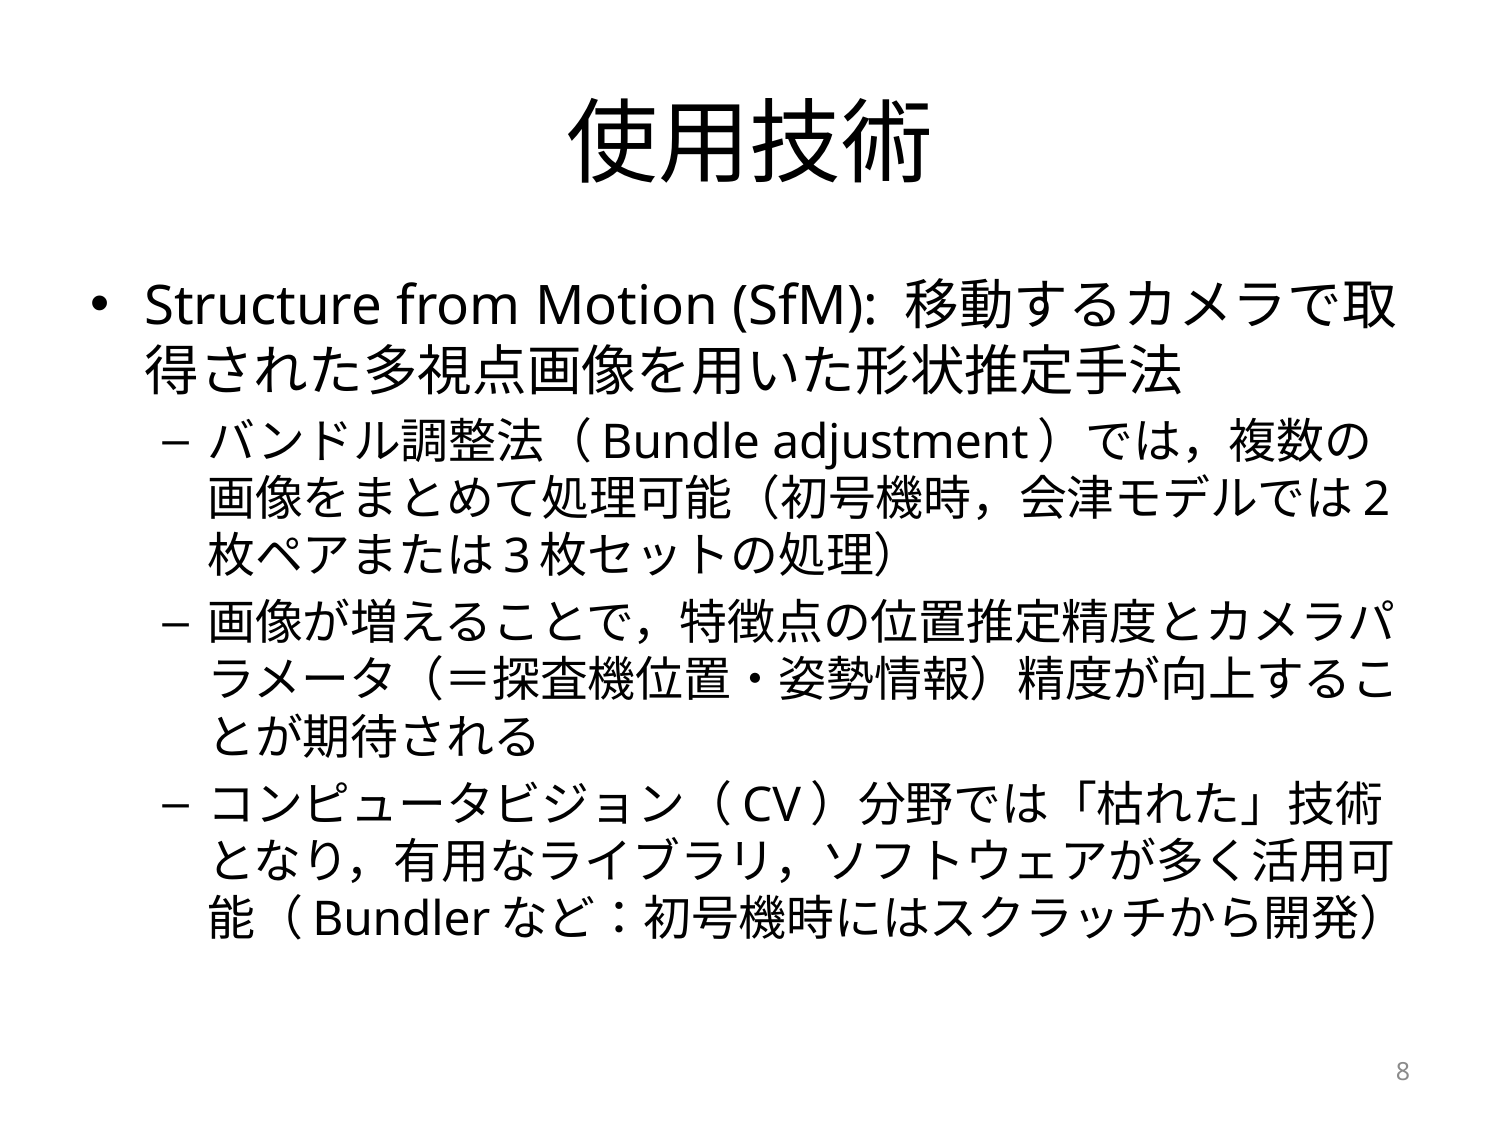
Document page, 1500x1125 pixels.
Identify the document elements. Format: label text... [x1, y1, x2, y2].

title 使用技術 [75, 45, 1425, 233]
slide_number 8 [1074, 1042, 1425, 1103]
list Structure from Motion (SfM): 移動するカメラで取得された多視点画像を用いた形状推定手法 バンドル調整法（Bundle adjustment）では，複数の画像をまとめて処理可能（初号機時，会津モデルでは2枚ペアまたは3枚セットの処理） 画像が増えることで，特徴点の位置推定精度とカメラパラメータ（＝探査機位置・姿勢情報）精度が向上することが期待される コンピュータビジョン（CV）分野では「枯れた」技術となり，有用なライブラリ，ソフトウェアが多く活用可能（Bundlerなど：初号機時にはスクラッチから開発） [75, 262, 1425, 1005]
